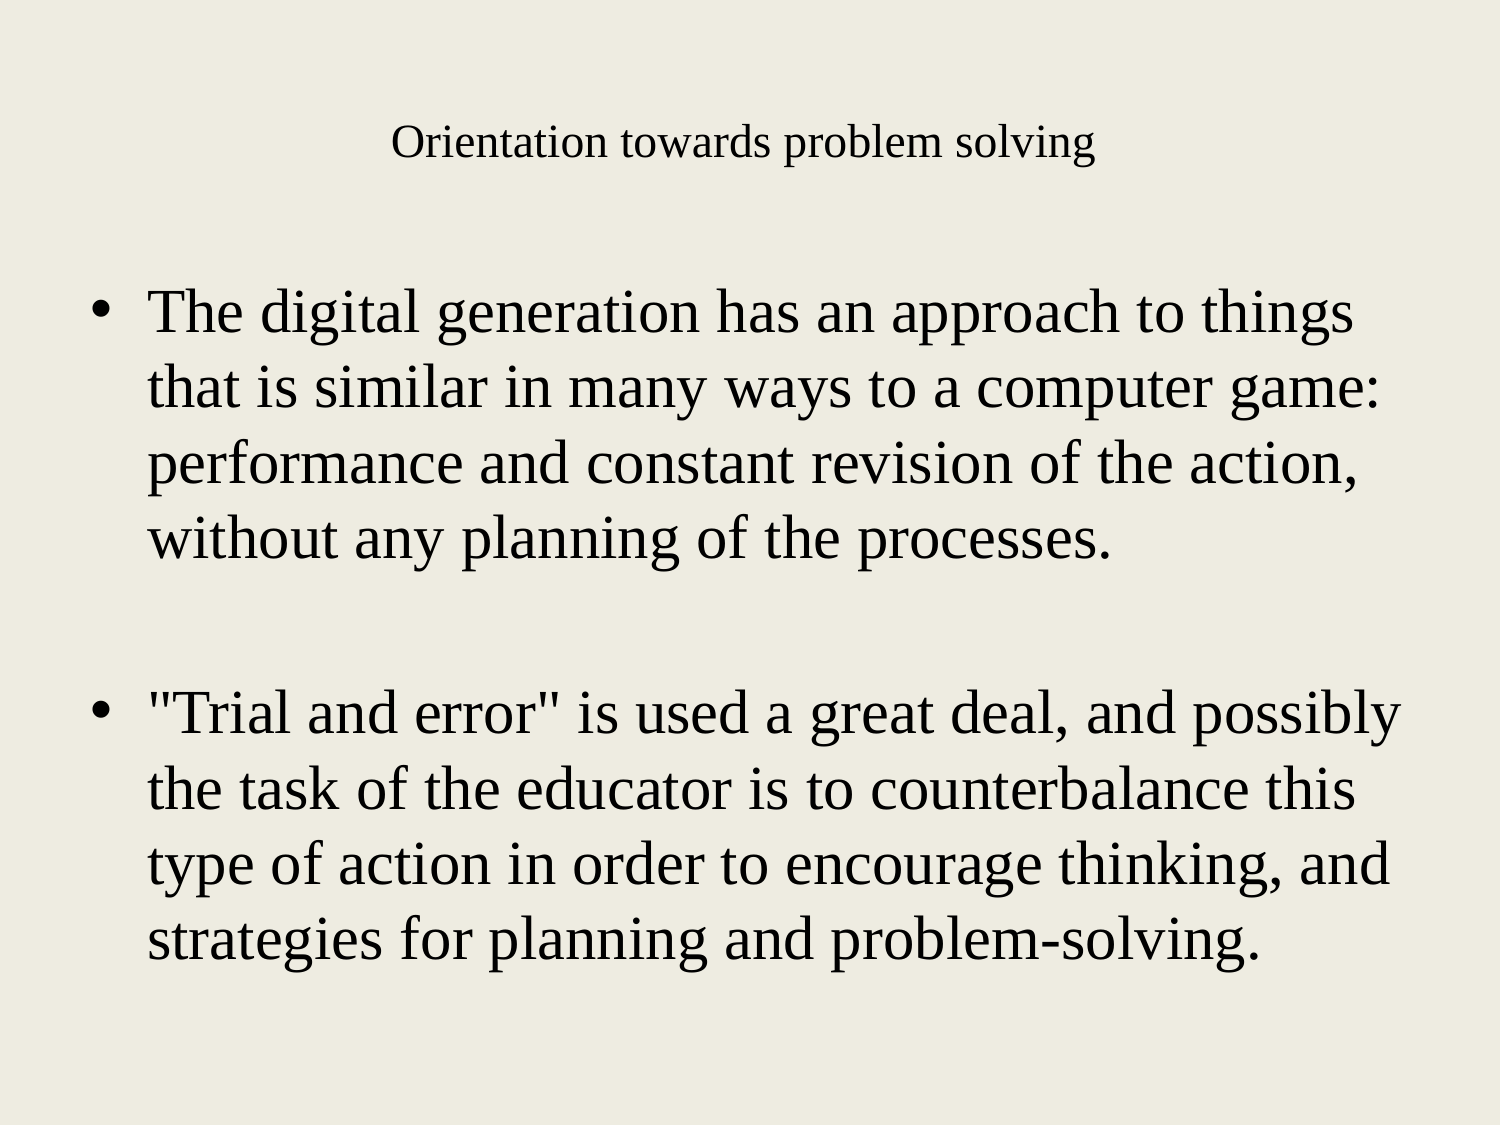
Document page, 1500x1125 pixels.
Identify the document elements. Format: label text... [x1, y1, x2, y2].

list The digital generation has an approach to things that is similar in many ways to a computer game: performance and constant revision of the action, without any planning of the processes. "Trial and error" is used a great deal, and possibly the task of the educator is to counterbalance this type of action in order to encourage thinking, and strategies for planning and problem-solving. [75, 262, 1425, 1005]
title Orientation towards problem solving [75, 45, 1425, 233]
